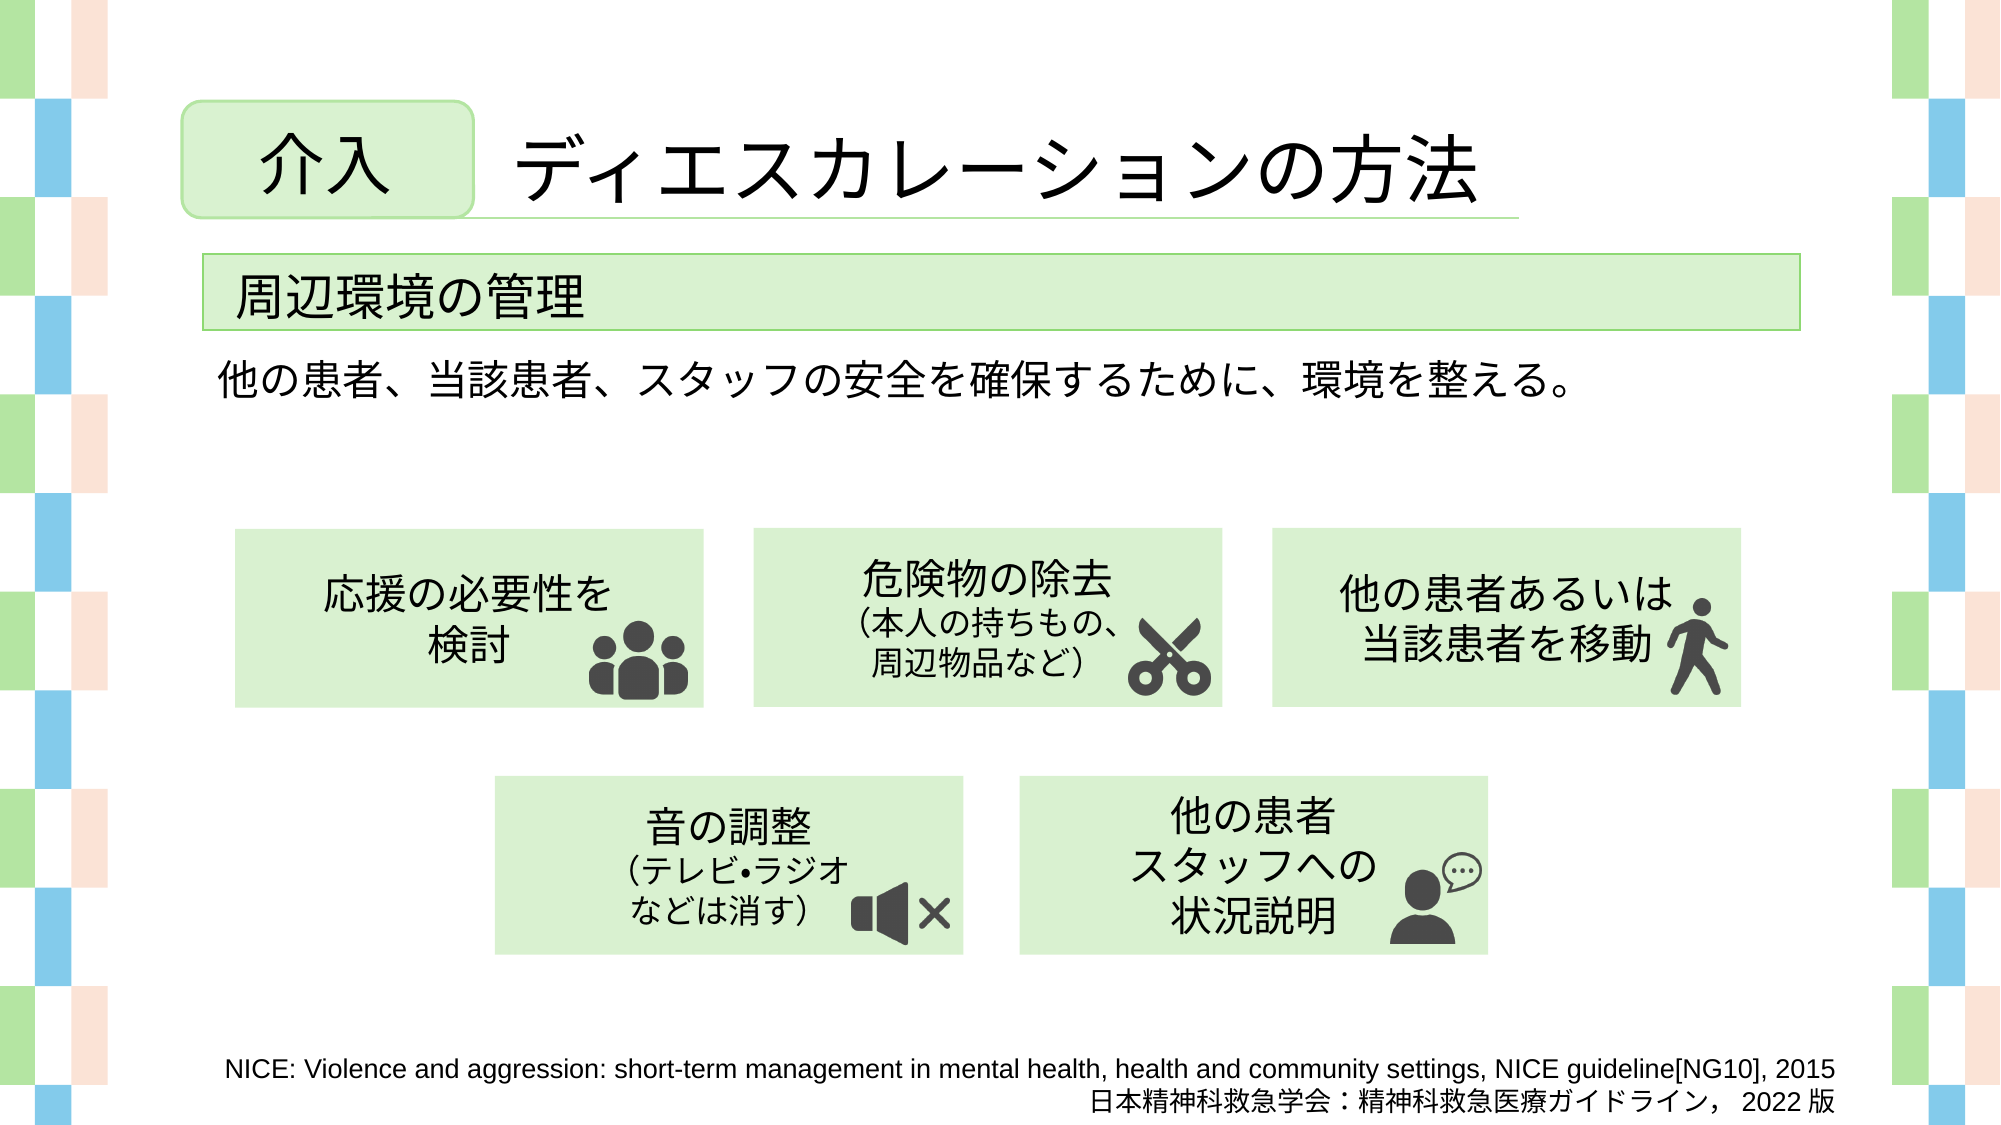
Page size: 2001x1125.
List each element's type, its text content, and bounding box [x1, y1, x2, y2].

text_box 周辺環境の管理 [220, 257, 1818, 333]
text_box 危険物の除去 （本人の持ちもの、 周辺物品など） [753, 527, 1223, 707]
picture [588, 610, 689, 710]
text_box 他の患者 スタッフへの 状況説明 [1019, 775, 1489, 955]
picture [1389, 852, 1482, 944]
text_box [1891, 0, 2000, 1125]
picture [1648, 598, 1746, 696]
text_box ディエスカレーションの方法 [496, 115, 1527, 221]
text_box 介入 [243, 115, 467, 211]
text_box 他の患者、当該患者、スタッフの安全を確保するために、環境を整える。 [202, 345, 1874, 411]
text_box [180, 99, 476, 220]
picture [1127, 614, 1212, 698]
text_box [0, 0, 109, 1125]
text_box NICE: Violence and aggression: short-term management in mental health, health and community settings, NICE guideline[NG10], 2015 日本精神科救急学会：精神科救急医療ガイドライン，2022版 [126, 1044, 1850, 1125]
text_box 応援の必要性を 検討 [235, 528, 704, 708]
text_box 音の調整 （テレビ・ラジオ などは消す） [494, 775, 964, 955]
text_box 他の患者あるいは 当該患者を移動 [1272, 527, 1742, 707]
text_box [201, 252, 1801, 331]
picture [850, 863, 951, 964]
